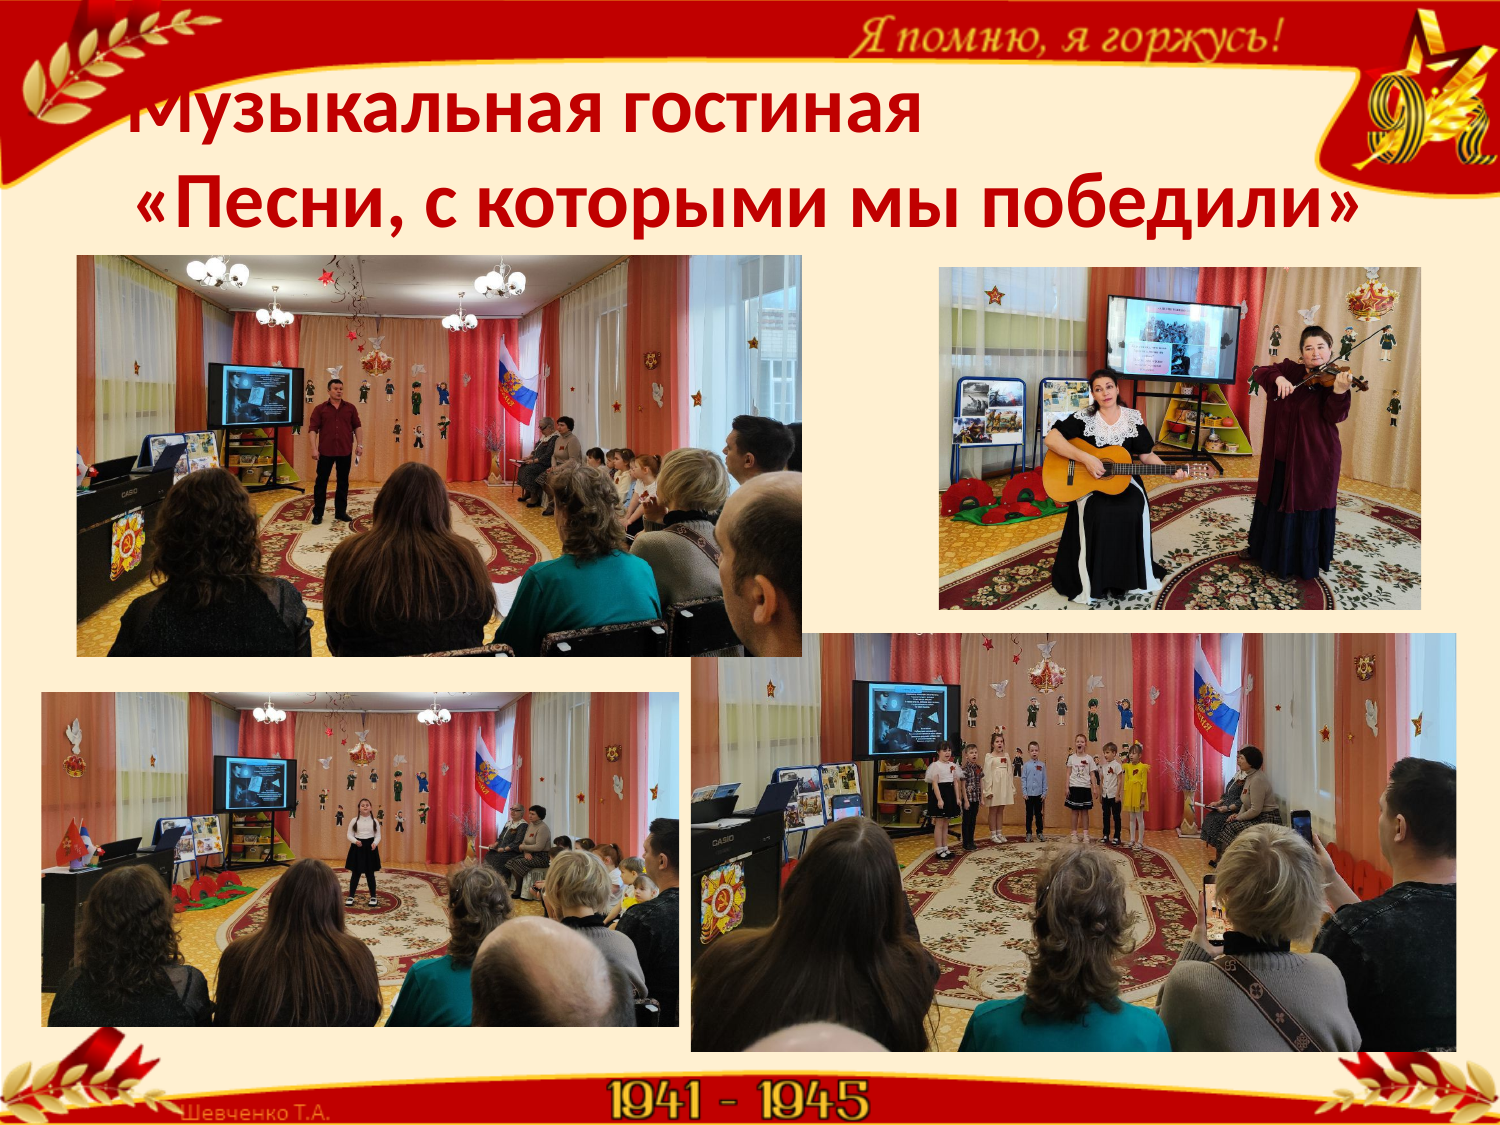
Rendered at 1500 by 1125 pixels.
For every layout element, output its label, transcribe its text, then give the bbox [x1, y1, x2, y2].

text_box Музыкальная гостиная «Песни, с которыми мы победили» [74, 45, 1425, 256]
picture [0, 0, 1500, 1125]
